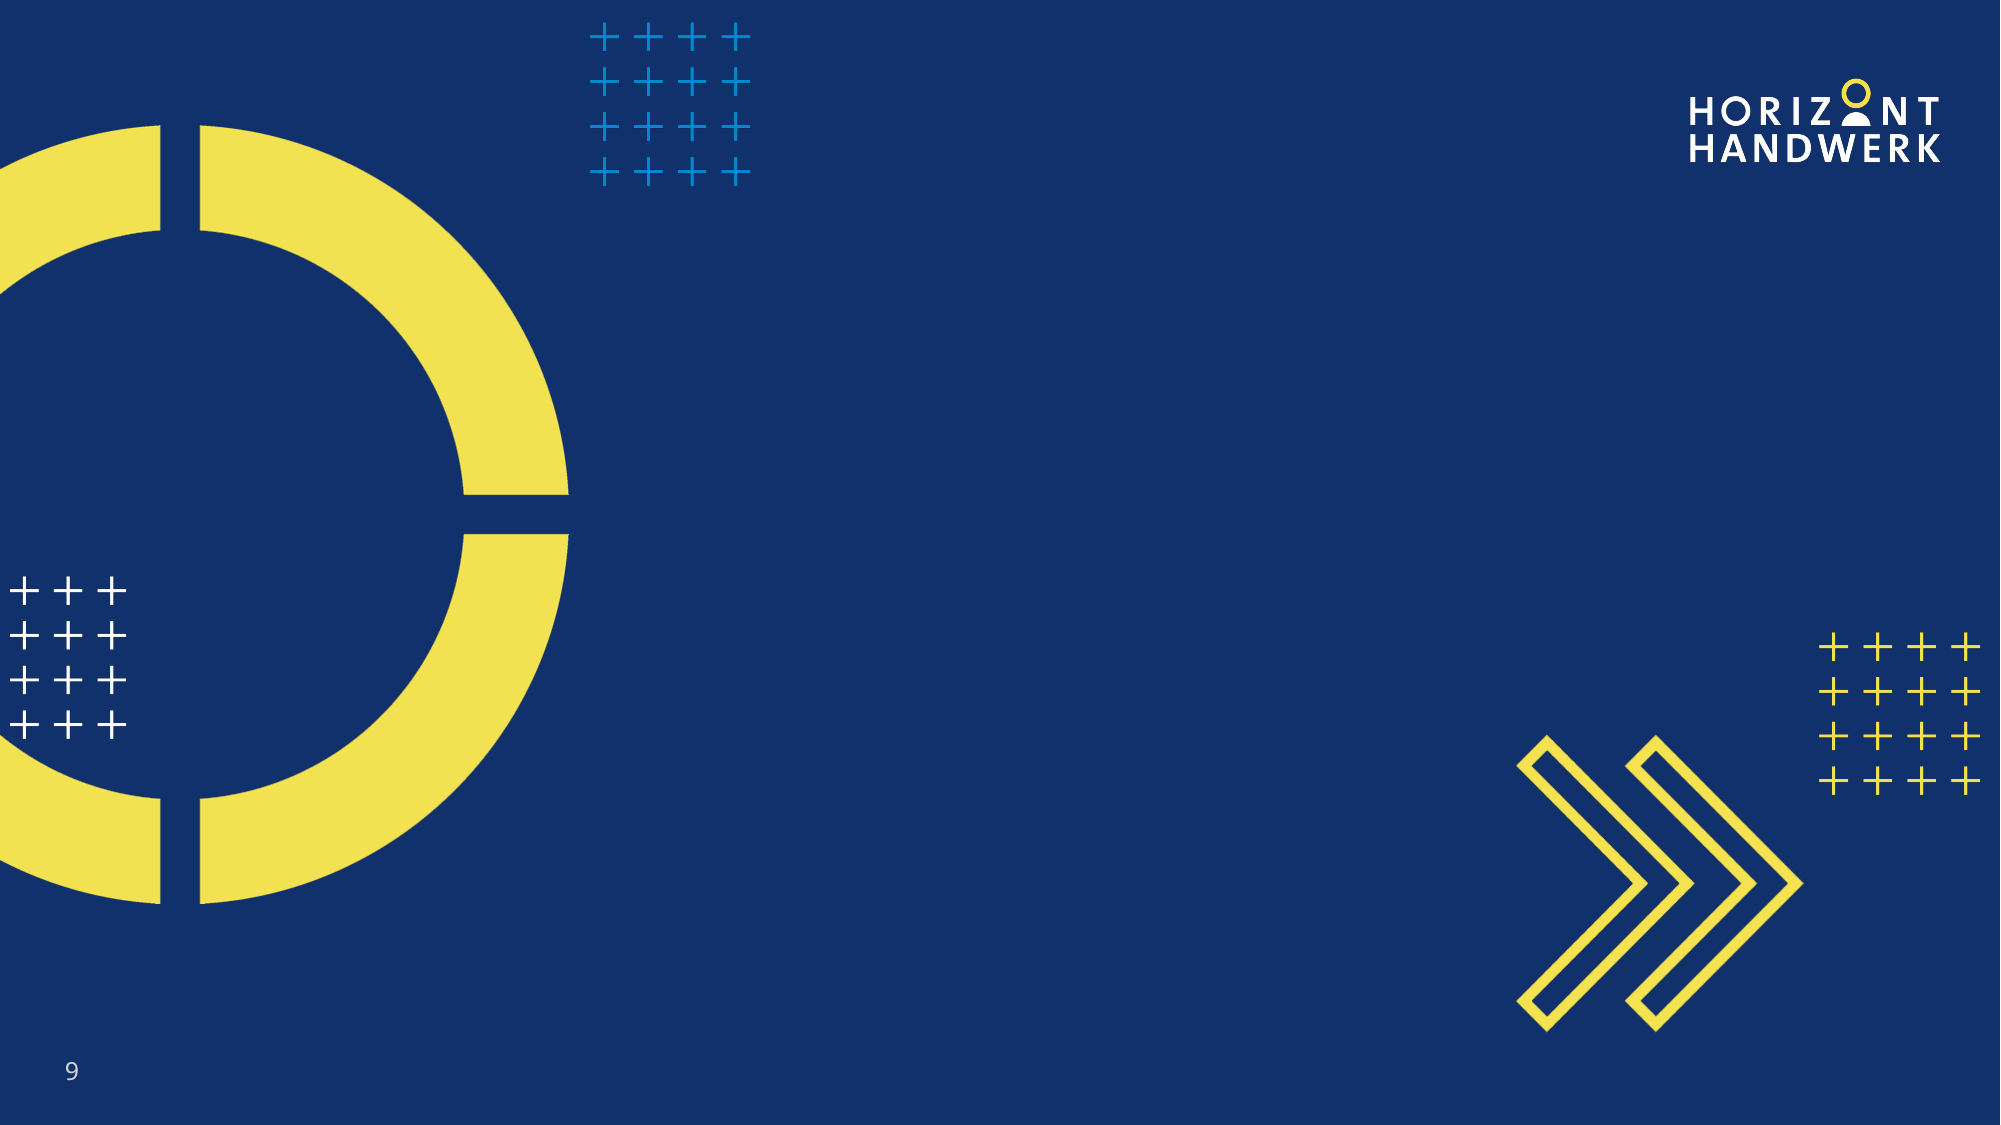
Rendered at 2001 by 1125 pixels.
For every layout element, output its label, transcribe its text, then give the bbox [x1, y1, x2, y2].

picture [1683, 75, 1945, 170]
picture [584, 16, 756, 192]
picture [1813, 626, 1986, 801]
slide_number 9 [25, 1042, 119, 1103]
picture [0, 125, 569, 904]
picture [1516, 734, 1804, 1033]
